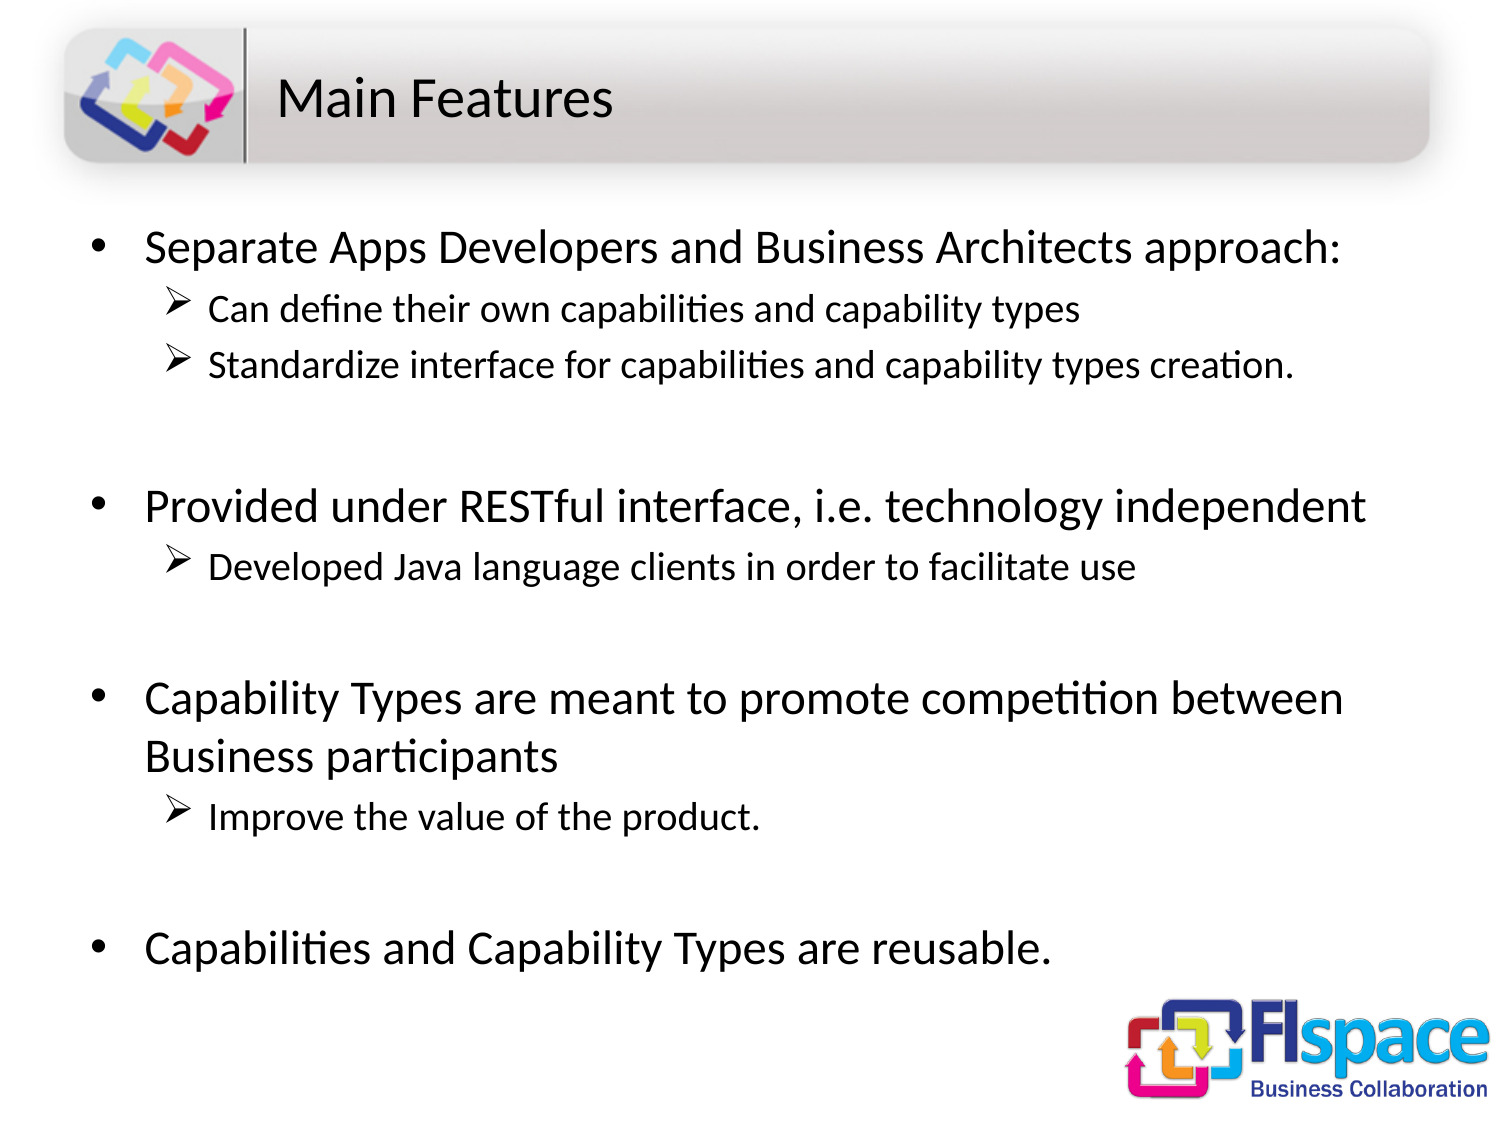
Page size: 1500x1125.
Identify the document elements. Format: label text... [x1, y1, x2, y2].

picture [0, 0, 1500, 253]
list Separate Apps Developers and Business Architects approach: Can define their own capabilities and capability types Standardize interface for capabilities and capability types creation. Provided under RESTful interface, i.e. technology independent Developed Java language clients in order to facilitate use Capability Types are meant to promote competition between Business participants Improve the value of the product. Capabilities and Capability Types are reusable. [75, 208, 1425, 988]
title Main Features [261, 39, 1401, 149]
picture [1118, 993, 1496, 1101]
